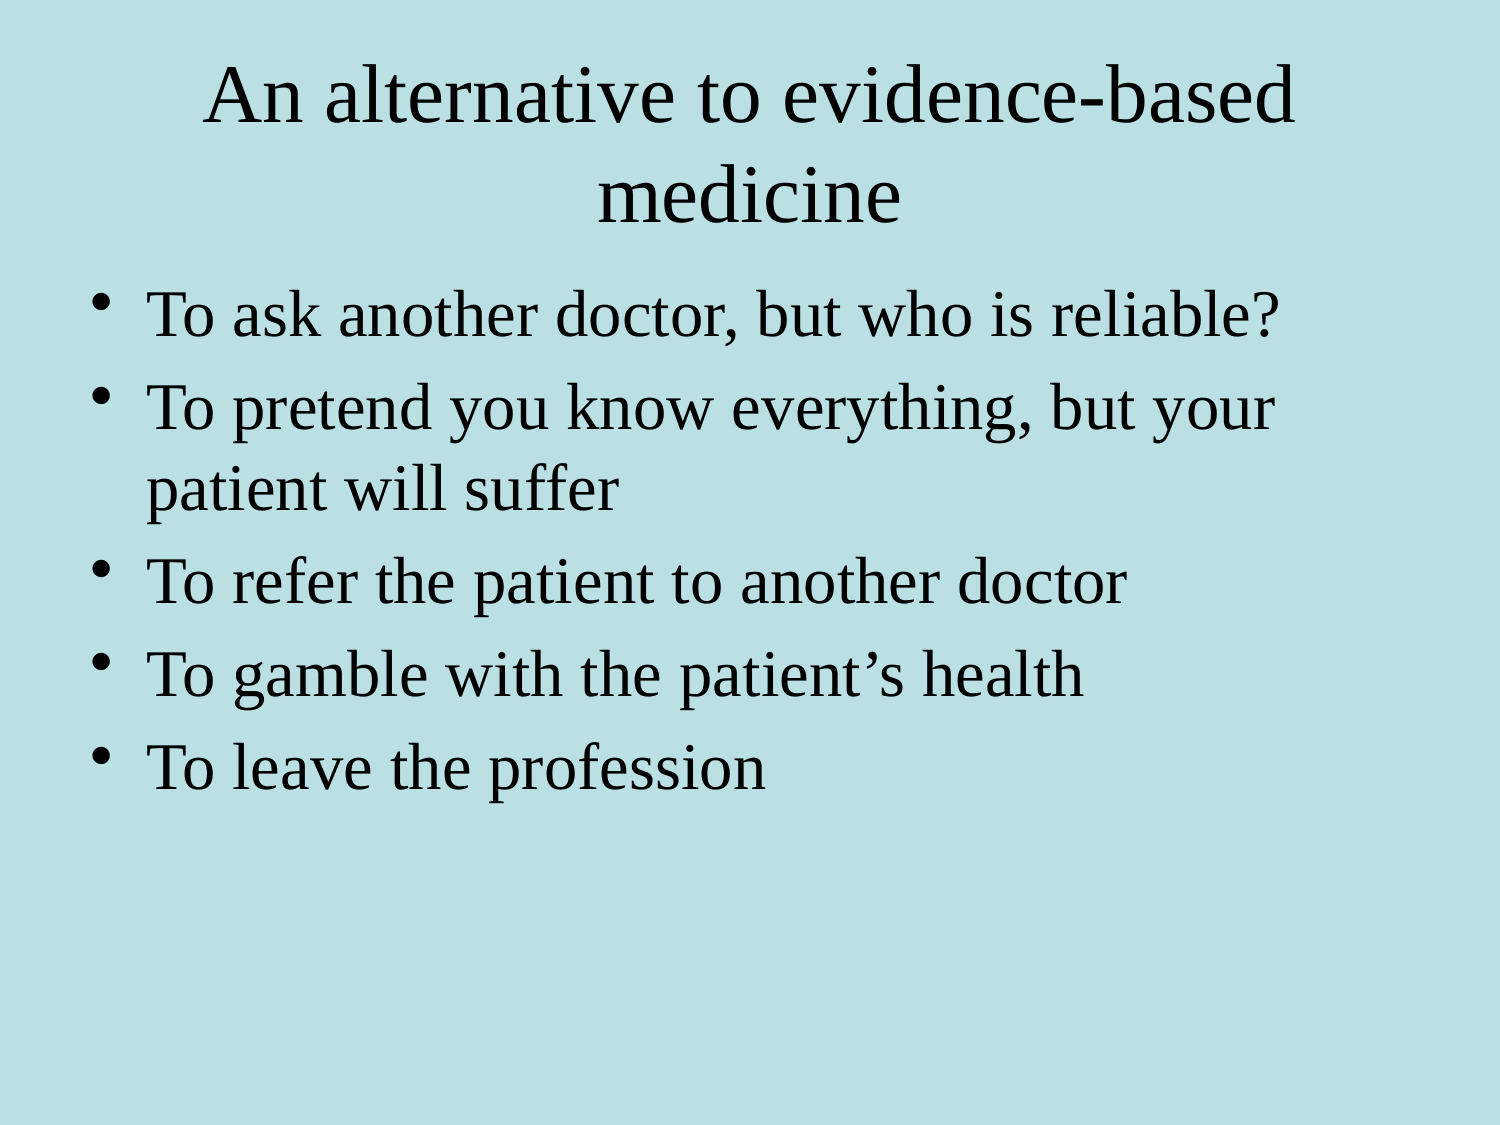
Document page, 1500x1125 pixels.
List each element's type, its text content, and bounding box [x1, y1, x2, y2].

title An alternative to evidence-based medicine [75, 45, 1425, 233]
list To ask another doctor, but who is reliable? To pretend you know everything, but your patient will suffer To refer the patient to another doctor To gamble with the patient’s health To leave the profession [75, 262, 1425, 1005]
